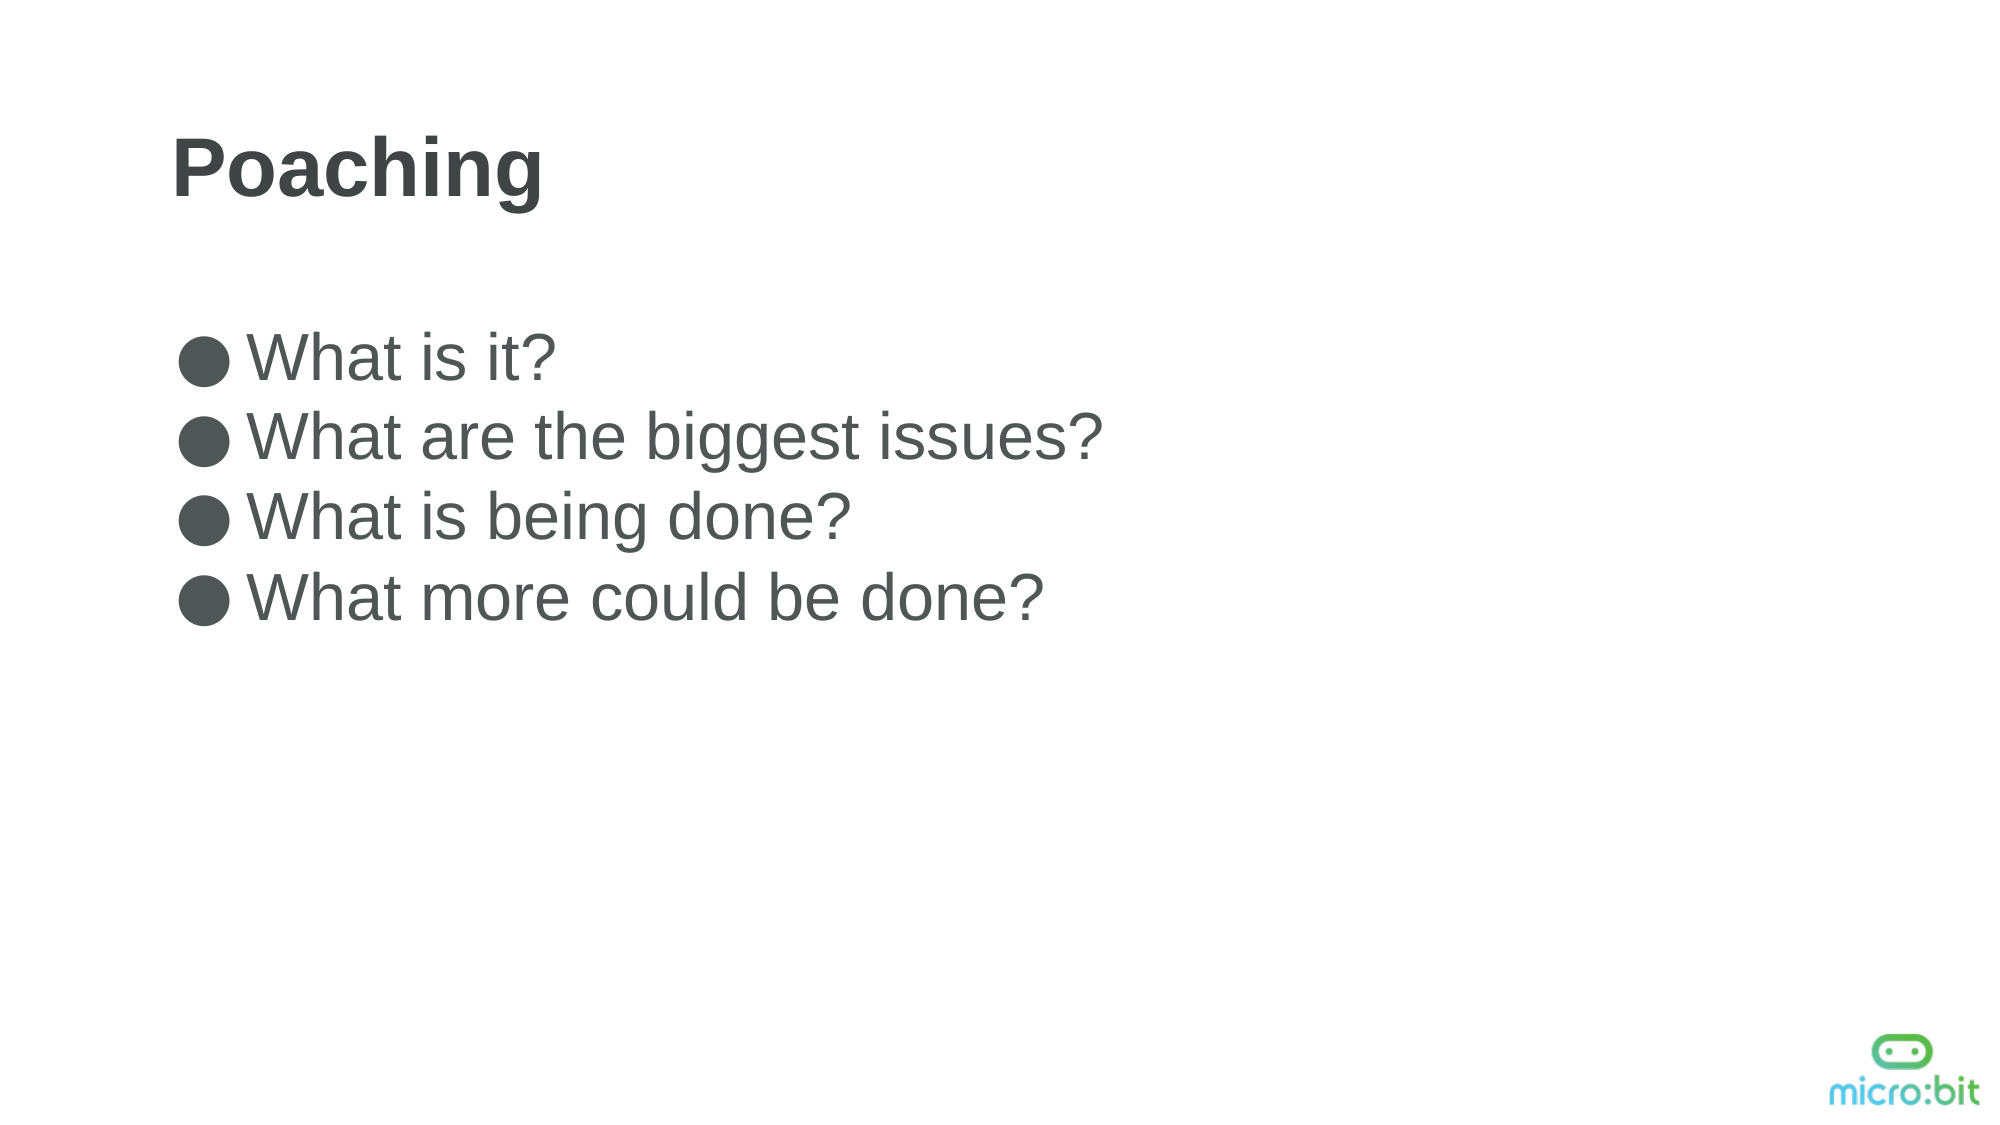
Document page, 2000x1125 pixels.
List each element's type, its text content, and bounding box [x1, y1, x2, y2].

text_box Poaching What is it? What are the biggest issues? What is being done? What more could be done? [156, 105, 1908, 929]
picture [1829, 1029, 1980, 1106]
